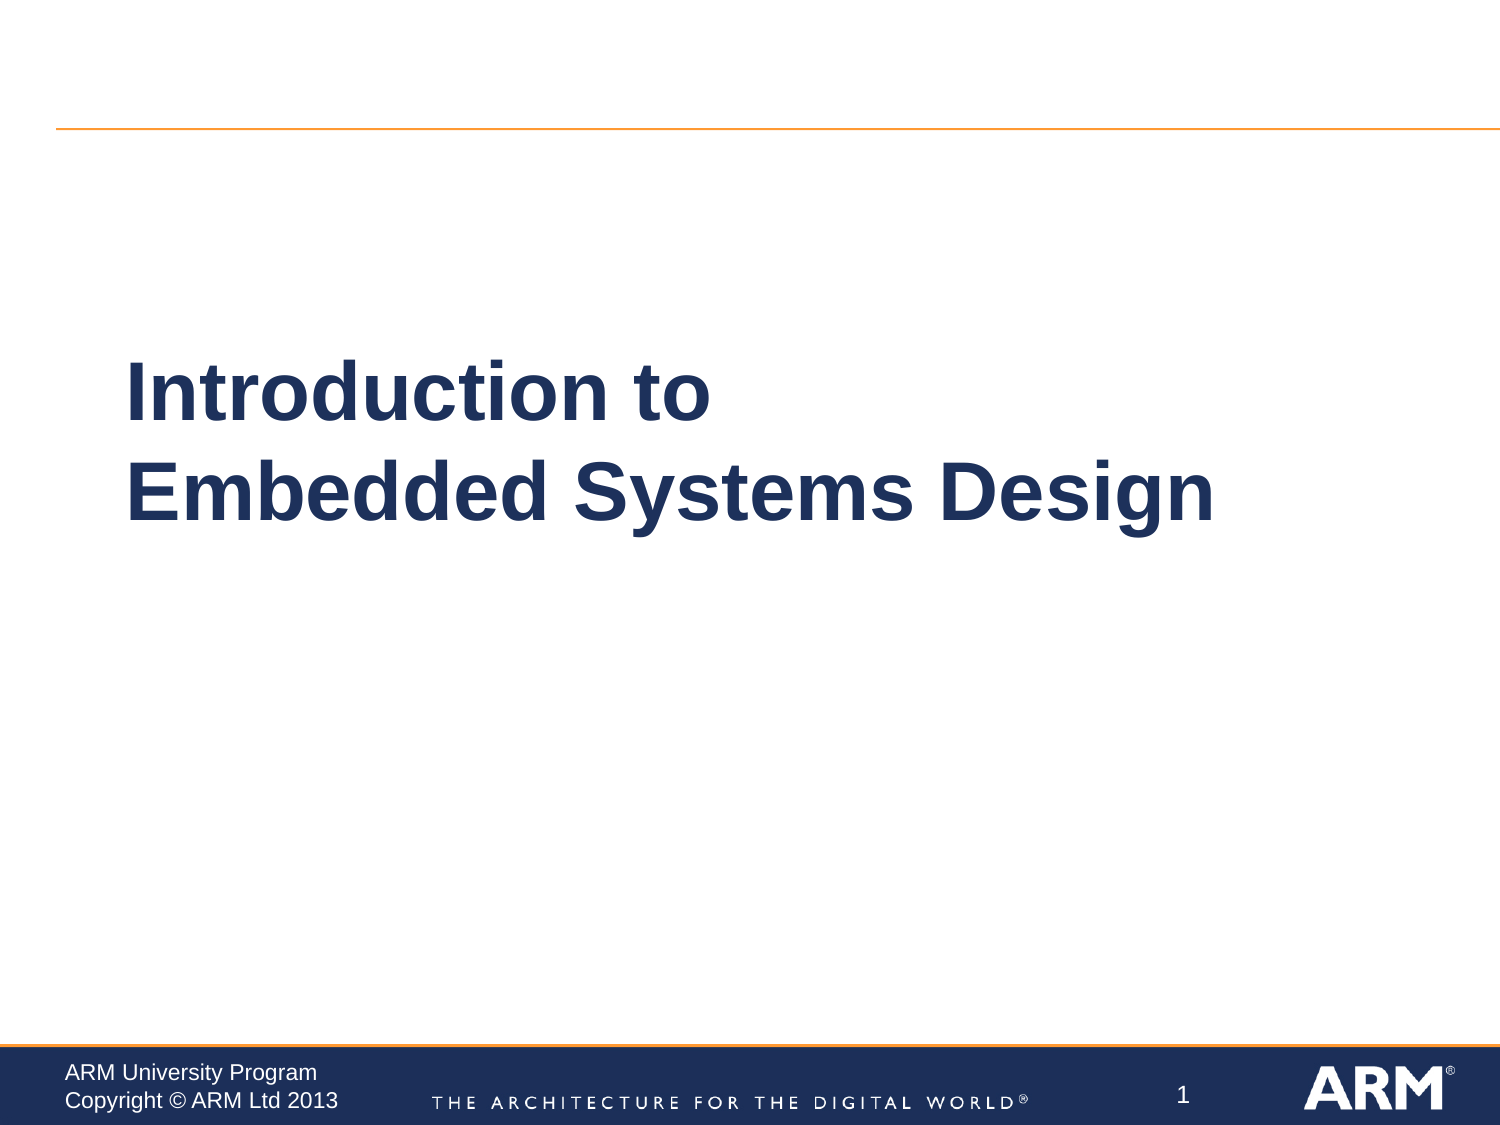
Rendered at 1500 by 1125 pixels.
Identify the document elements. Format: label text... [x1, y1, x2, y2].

picture [0, 1048, 1500, 1125]
title Introduction to Embedded Systems Design [112, 324, 1388, 551]
